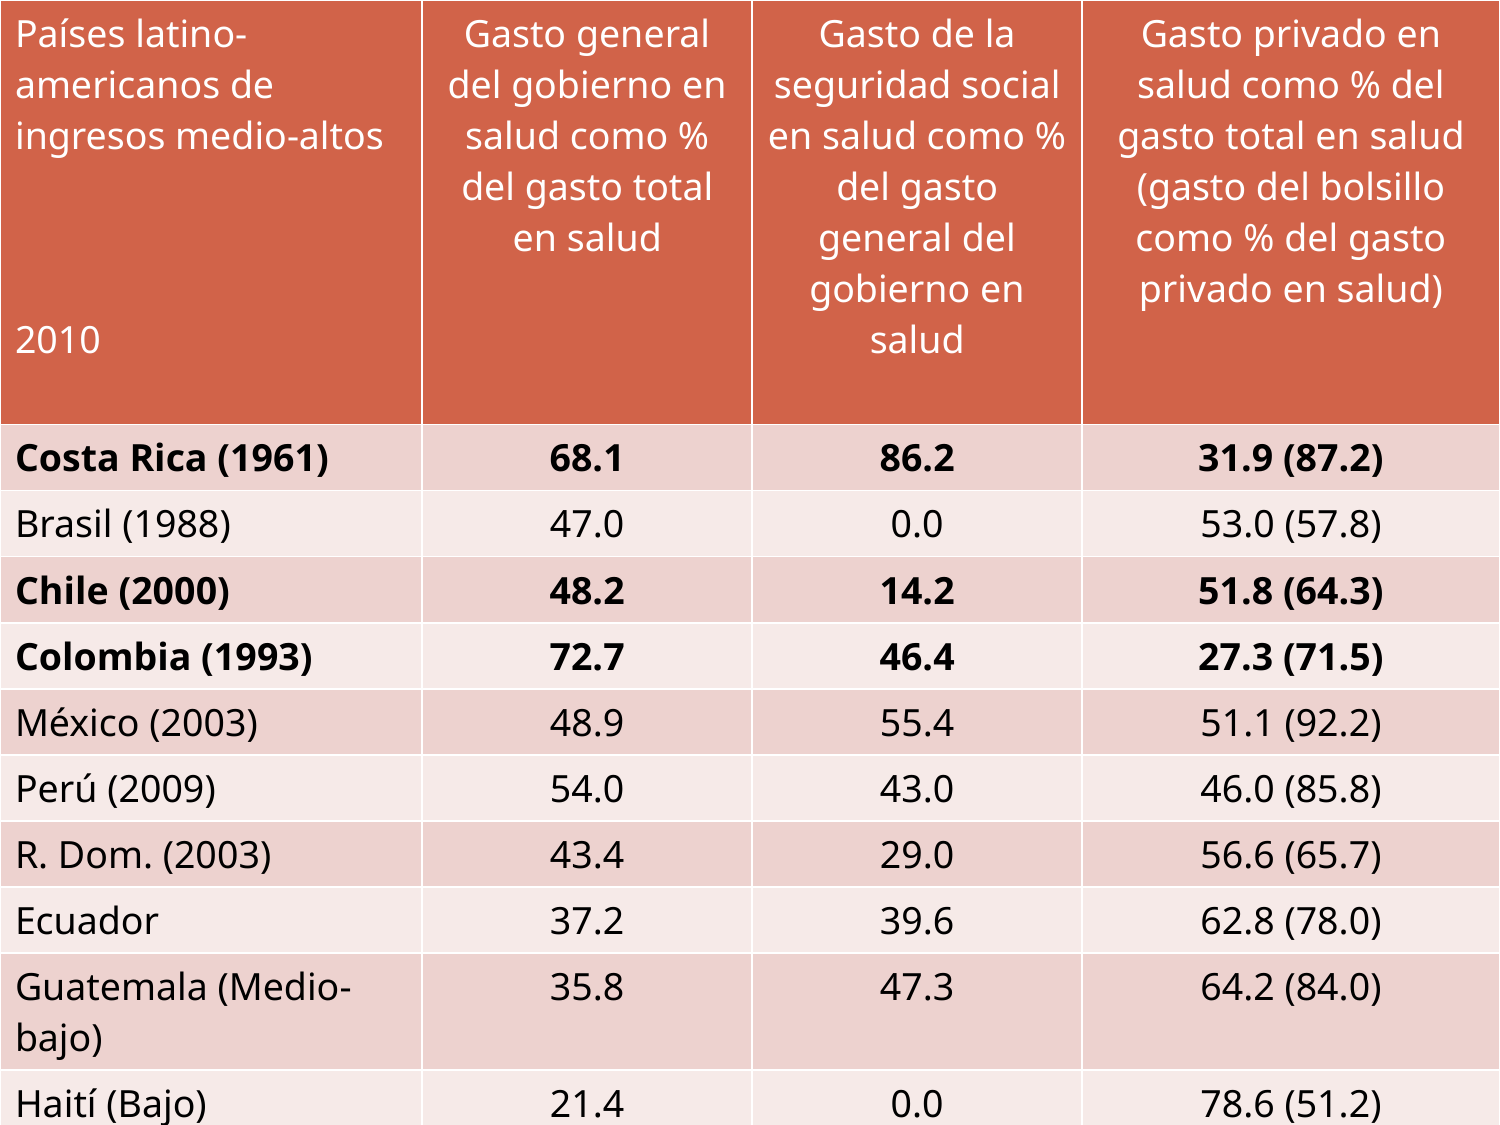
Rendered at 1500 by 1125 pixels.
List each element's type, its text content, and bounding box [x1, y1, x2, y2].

table_cell 21.4 [423, 1071, 751, 1125]
table_cell 48.2 [423, 557, 751, 622]
table_header Gasto de la seguridad social en salud como % del gasto general del gobierno en salud [753, 1, 1081, 424]
table_cell 46.0 (85.8) [1083, 756, 1499, 820]
table_cell 68.1 [423, 425, 751, 490]
table_header Países latino-americanos de ingresos medio-altos 2010 [1, 1, 421, 424]
table_cell 31.9 (87.2) [1083, 425, 1499, 490]
table_cell Chile (2000) [1, 557, 421, 622]
table_cell México (2003) [1, 690, 421, 754]
table_cell 43.4 [423, 822, 751, 886]
table_cell 43.0 [753, 756, 1081, 820]
table_cell 14.2 [753, 557, 1081, 622]
table_cell 54.0 [423, 756, 751, 820]
table_cell 46.4 [753, 624, 1081, 688]
table_cell 37.2 [423, 888, 751, 952]
table_cell 53.0 (57.8) [1083, 491, 1499, 556]
table_cell 47.3 [753, 954, 1081, 1069]
table_header Gasto general del gobierno en salud como % del gasto total en salud [423, 1, 751, 424]
table_cell 39.6 [753, 888, 1081, 952]
table_cell Brasil (1988) [1, 491, 421, 556]
table_cell 51.1 (92.2) [1083, 690, 1499, 754]
table_cell R. Dom. (2003) [1, 822, 421, 886]
table_cell Haití (Bajo) [1, 1071, 421, 1125]
table_cell Guatemala (Medio-bajo) [1, 954, 421, 1069]
table_cell 56.6 (65.7) [1083, 822, 1499, 886]
table_cell 72.7 [423, 624, 751, 688]
table_cell 0.0 [753, 491, 1081, 556]
table_cell 29.0 [753, 822, 1081, 886]
table_cell 35.8 [423, 954, 751, 1069]
table_cell 86.2 [753, 425, 1081, 490]
table_cell 78.6 (51.2) [1083, 1071, 1499, 1125]
table_cell 47.0 [423, 491, 751, 556]
table_cell 62.8 (78.0) [1083, 888, 1499, 952]
table_cell 55.4 [753, 690, 1081, 754]
table_header Gasto privado en salud como % del gasto total en salud (gasto del bolsillo como % del gasto privado en salud) [1083, 1, 1499, 424]
table_cell 27.3 (71.5) [1083, 624, 1499, 688]
table_cell Colombia (1993) [1, 624, 421, 688]
table_cell 64.2 (84.0) [1083, 954, 1499, 1069]
table_cell 51.8 (64.3) [1083, 557, 1499, 622]
table_cell 48.9 [423, 690, 751, 754]
table_cell Perú (2009) [1, 756, 421, 820]
table_cell Costa Rica (1961) [1, 425, 421, 490]
table_cell 0.0 [753, 1071, 1081, 1125]
table_cell Ecuador [1, 888, 421, 952]
